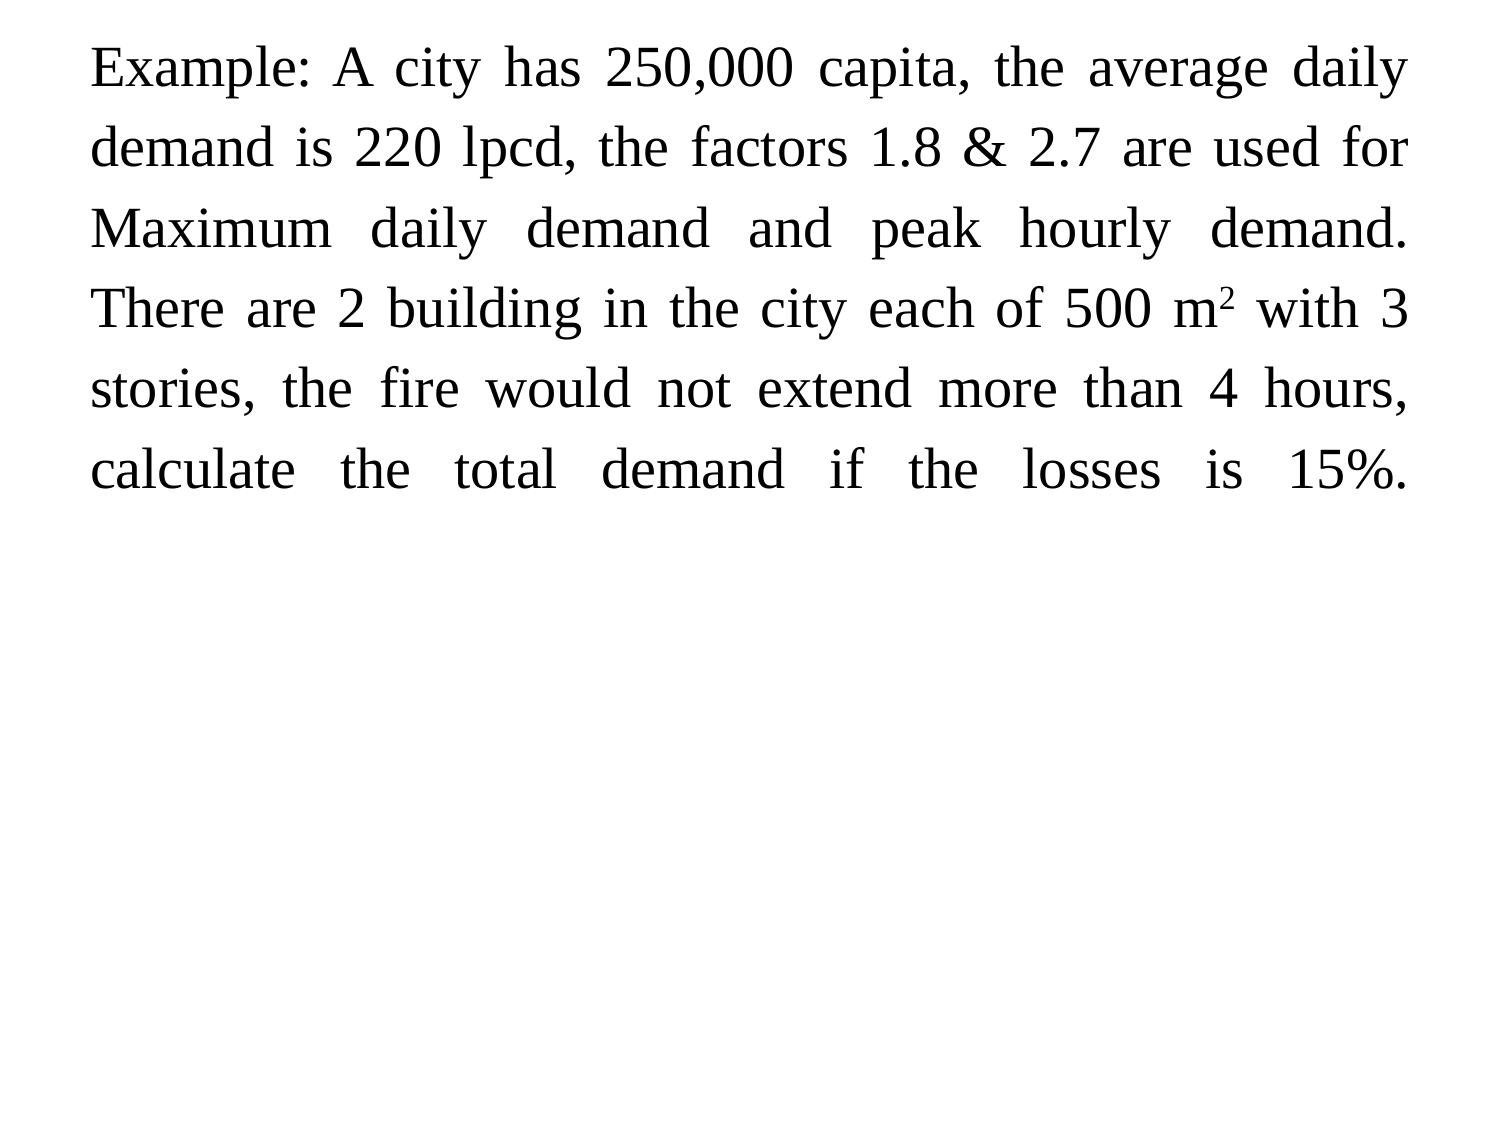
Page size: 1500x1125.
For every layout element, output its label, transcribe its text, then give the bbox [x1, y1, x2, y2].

title Example: A city has 250,000 capita, the average daily demand is 220 lpcd, the factors 1.8 & 2.7 are used for Maximum daily demand and peak hourly demand. There are 2 building in the city each of 500 m2 with 3 stories, the fire would not extend more than 4 hours, calculate the total demand if the losses is 15%. [75, 200, 1425, 388]
